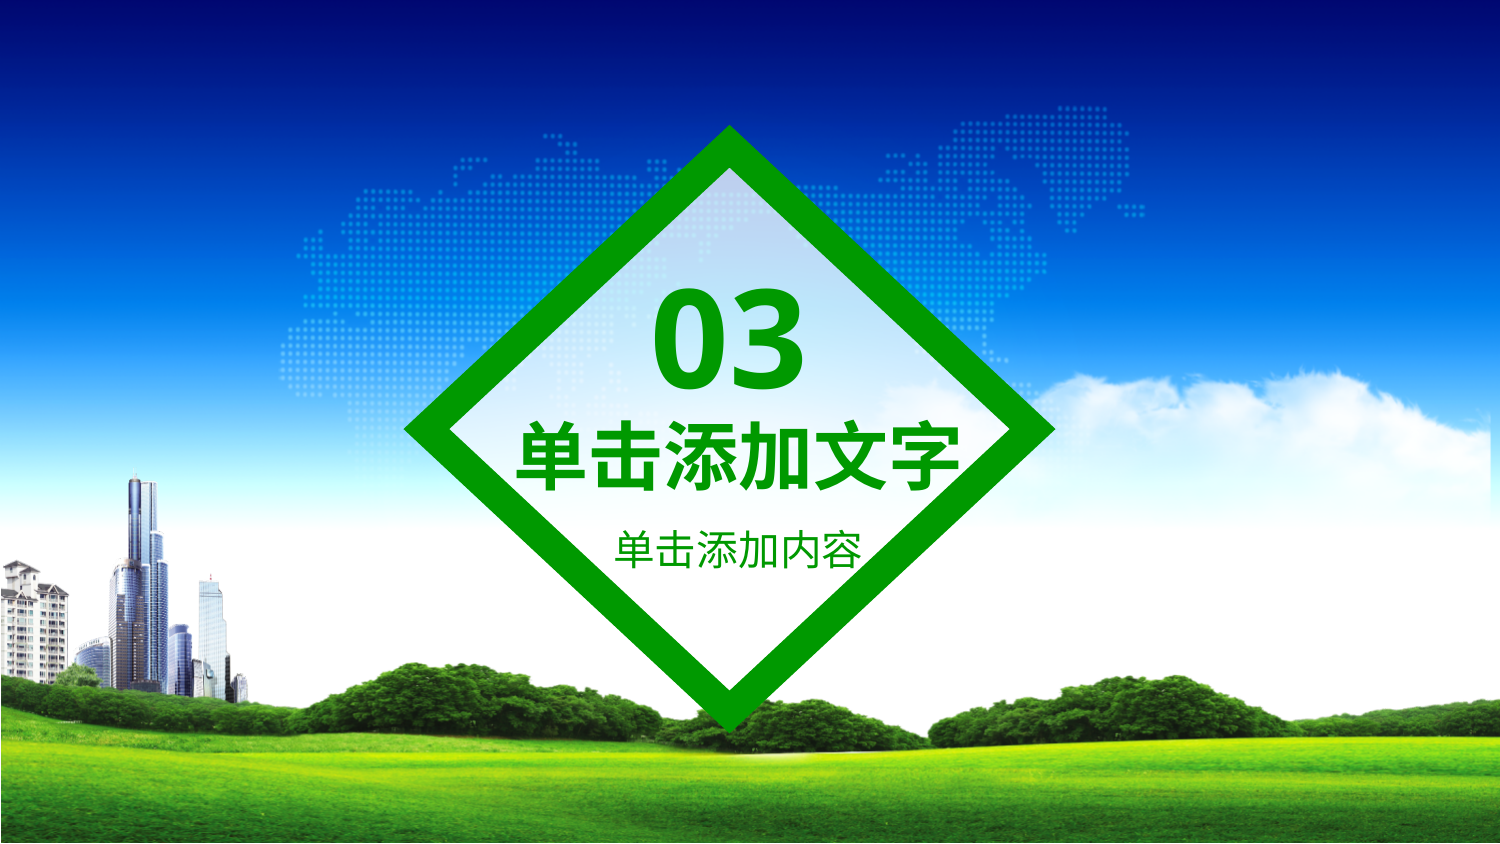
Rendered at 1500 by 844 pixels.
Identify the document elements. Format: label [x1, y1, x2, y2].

text_box [0, 0, 1500, 844]
